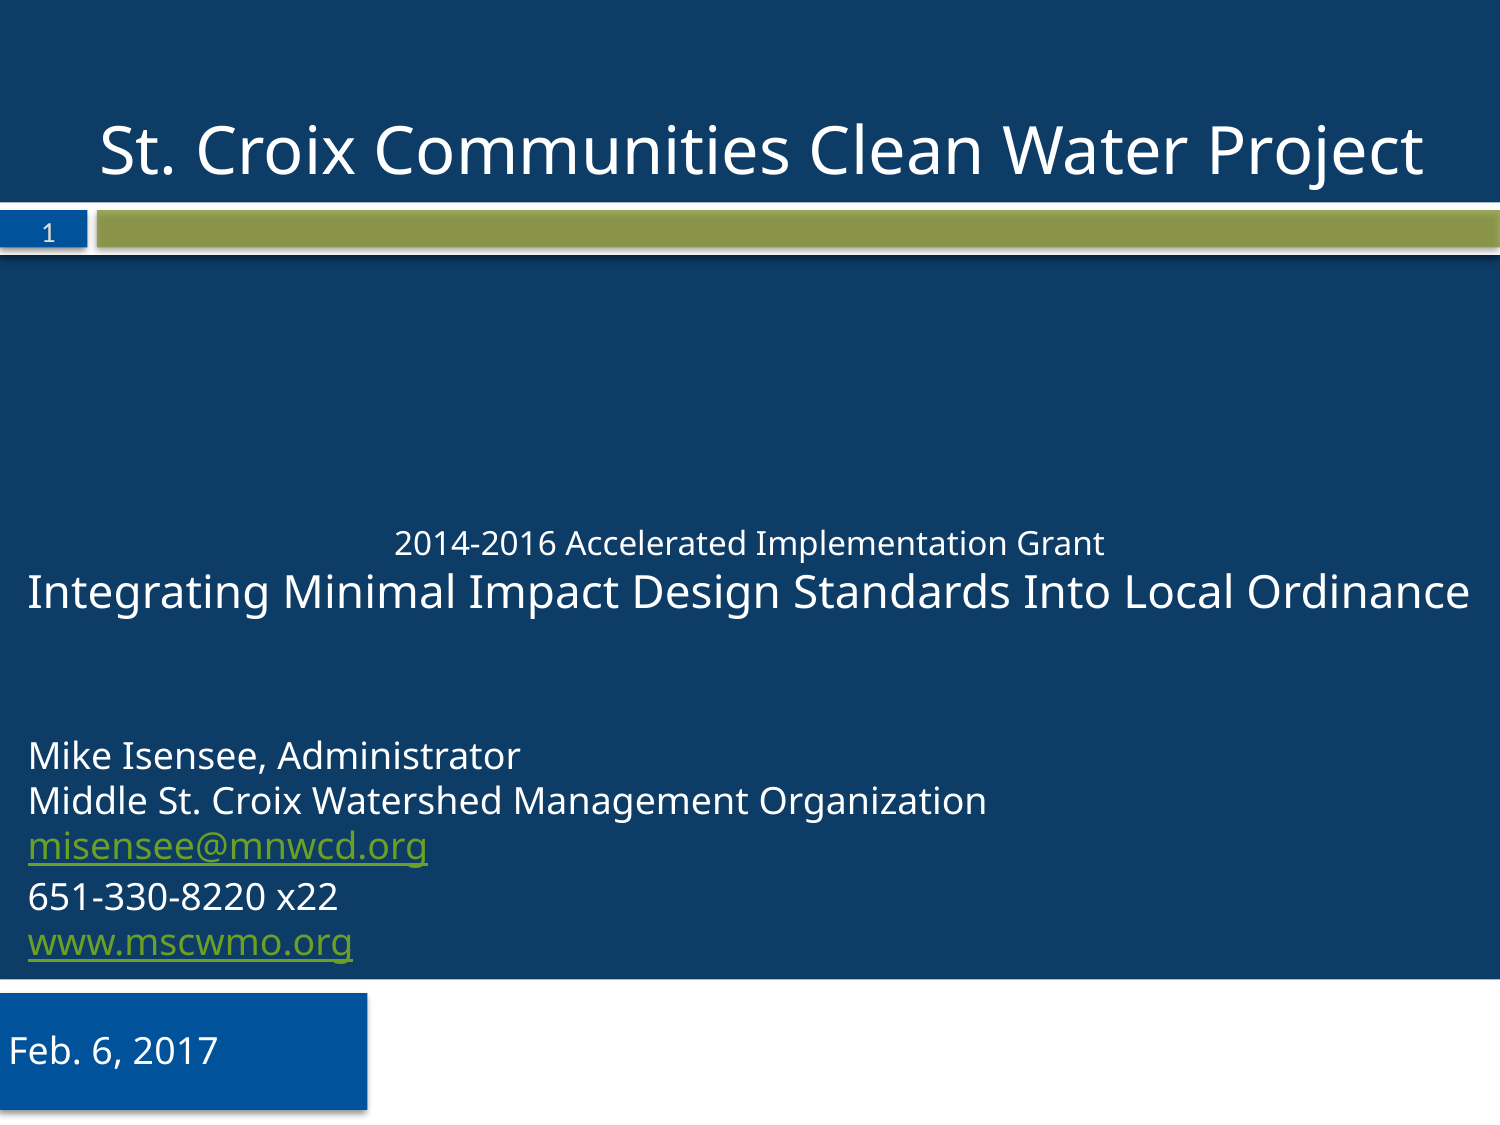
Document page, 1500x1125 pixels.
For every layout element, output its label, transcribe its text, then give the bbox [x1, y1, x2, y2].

title 2014-2016 Accelerated Implementation Grant Integrating Minimal Impact Design Standards Into Local Ordinance [0, 375, 1500, 675]
text_box St. Croix Communities Clean Water Project [37, 0, 1489, 275]
text_box Feb. 6, 2017 [0, 1019, 234, 1080]
text_box Mike Isensee, Administrator Middle St. Croix Watershed Management Organization misensee@mnwcd.org 651-330-8220 x22 www.mscwmo.org [12, 724, 1069, 1022]
slide_number 1 [0, 200, 117, 263]
